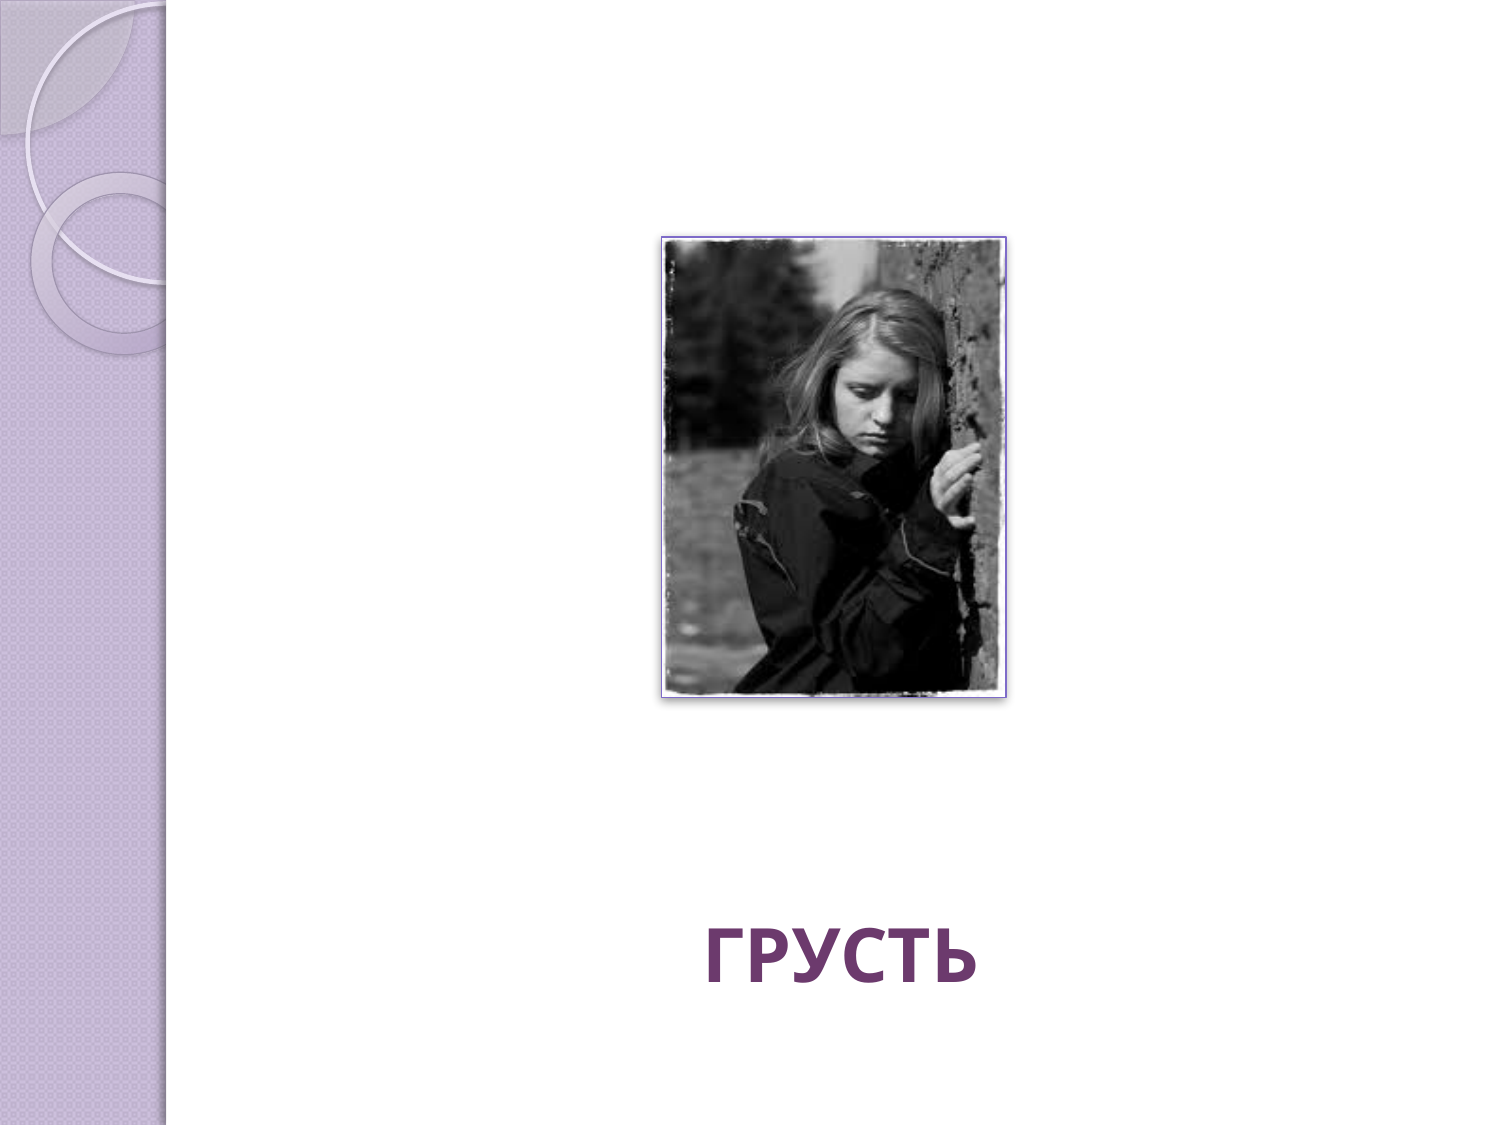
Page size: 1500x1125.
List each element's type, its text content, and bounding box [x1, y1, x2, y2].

text_box ГРУСТЬ [687, 899, 1009, 1005]
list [662, 237, 1006, 698]
